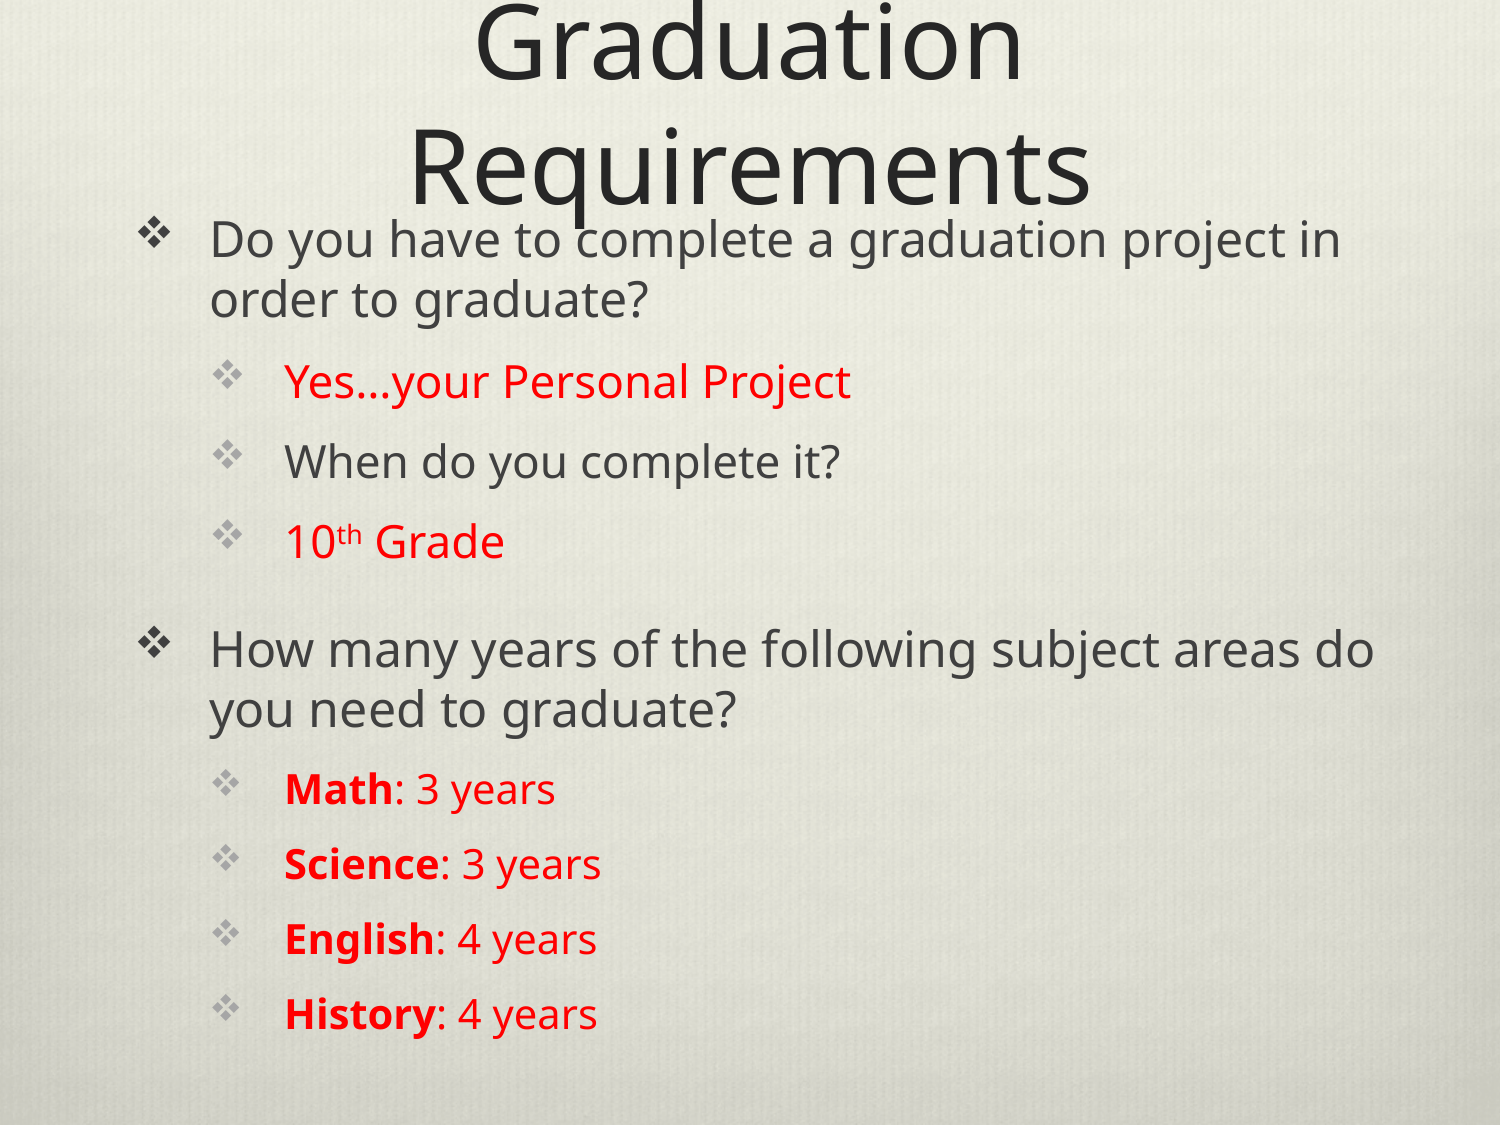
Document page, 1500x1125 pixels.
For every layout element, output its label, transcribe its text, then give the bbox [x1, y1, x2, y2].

list Do you have to complete a graduation project in order to graduate? Yes…your Personal Project When do you complete it? 10th Grade How many years of the following subject areas do you need to graduate? Math: 3 years Science: 3 years English: 4 years History: 4 years [119, 200, 1413, 1100]
title Graduation Requirements [119, 0, 1381, 200]
